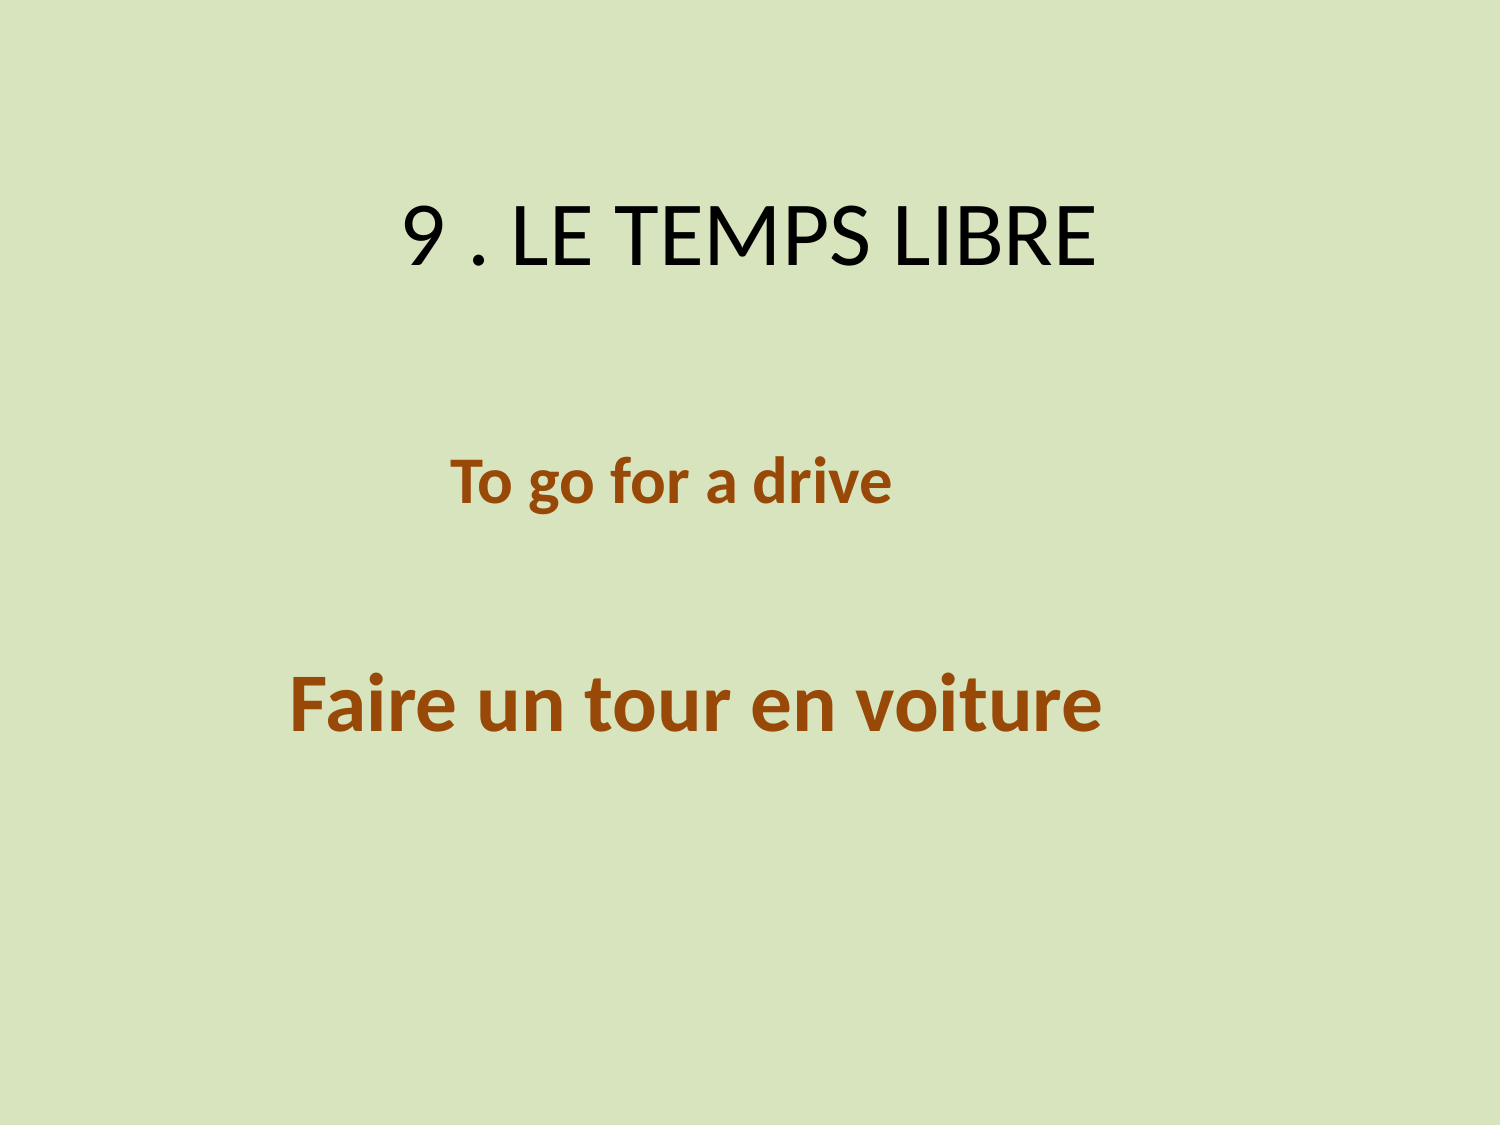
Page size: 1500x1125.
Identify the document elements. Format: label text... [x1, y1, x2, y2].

title 9 . LE TEMPS LIBRE [112, 108, 1388, 350]
subtitle To go for a drive [146, 429, 1197, 588]
text_box Faire un tour en voiture [275, 641, 1197, 756]
